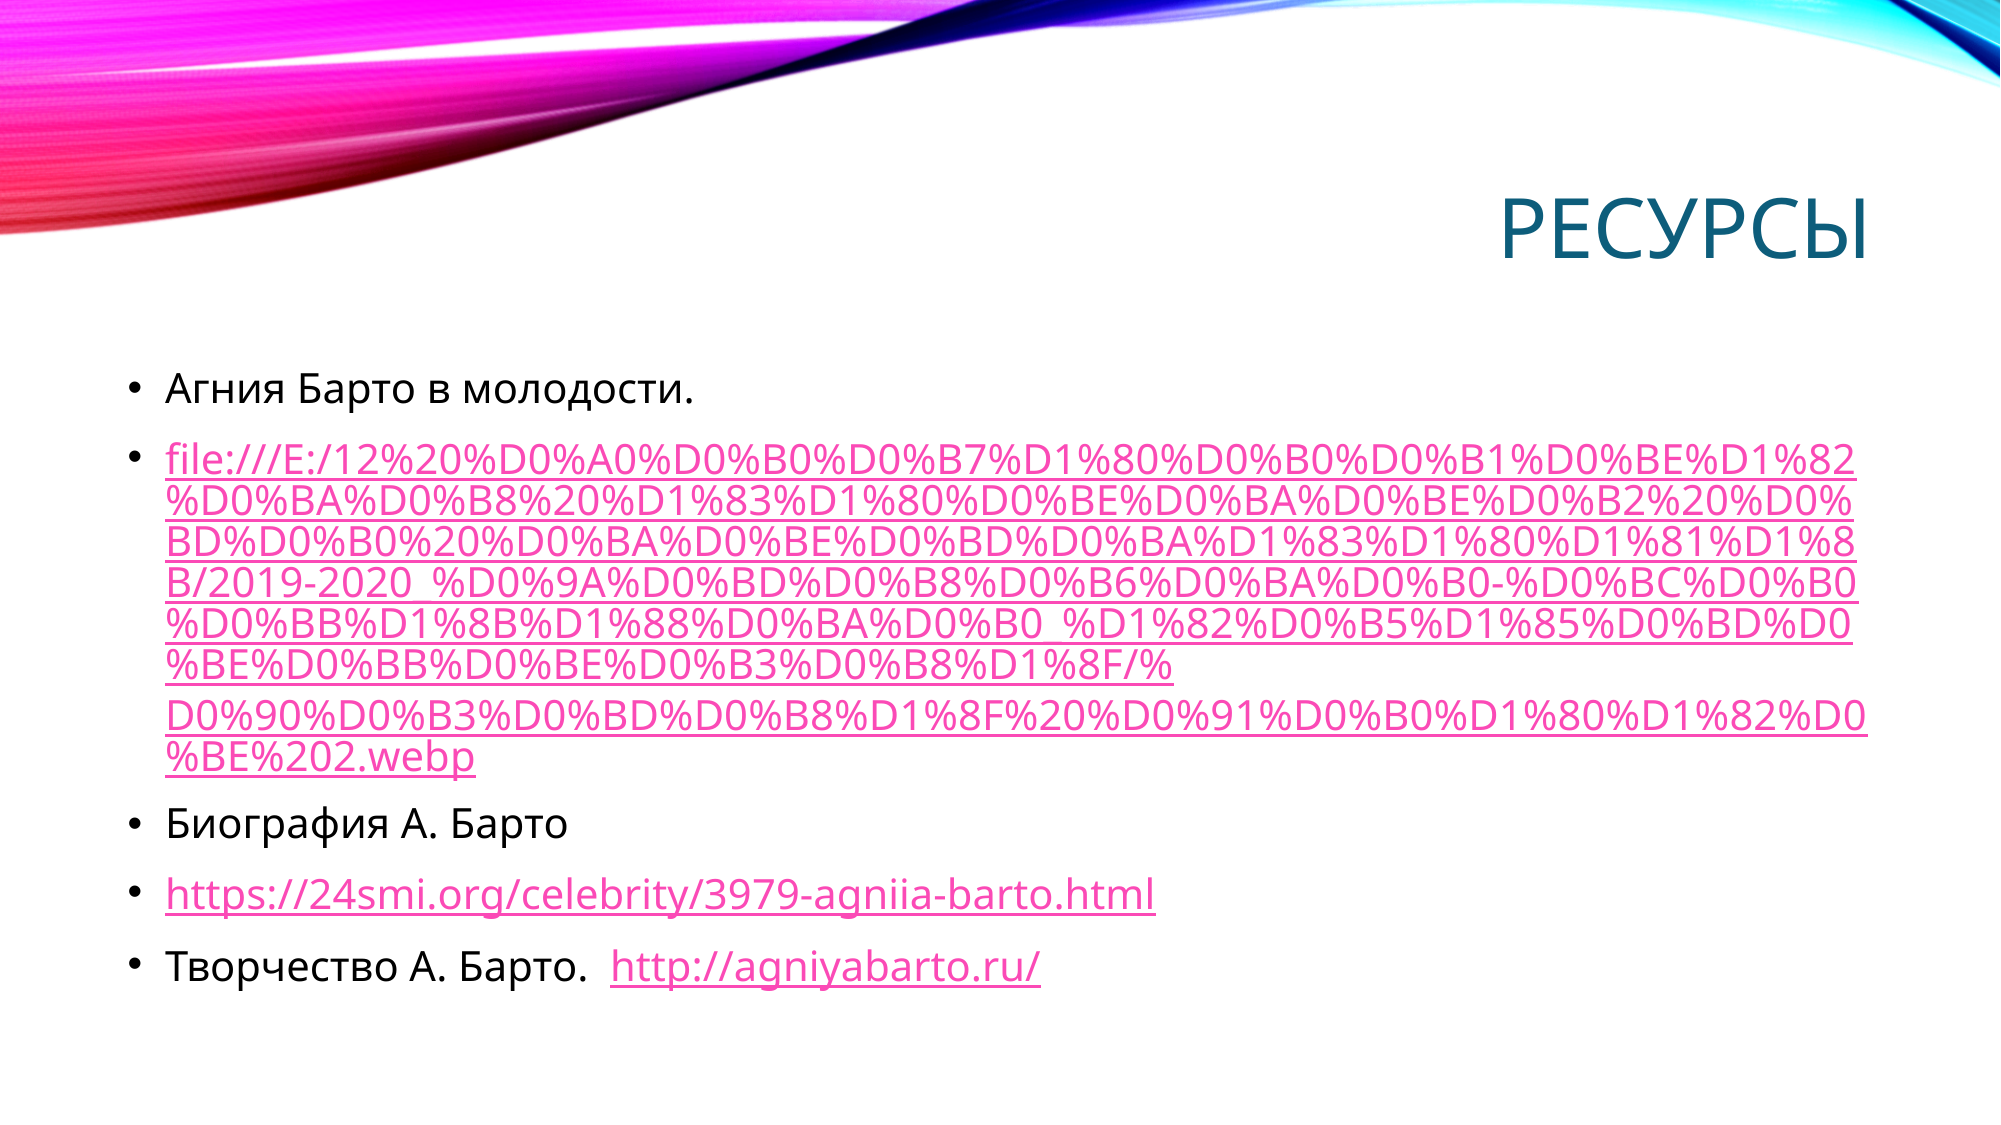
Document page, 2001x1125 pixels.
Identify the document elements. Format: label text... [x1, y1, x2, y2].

picture [0, 0, 2000, 237]
picture [1890, 0, 2000, 75]
title Ресурсы [474, 125, 1888, 338]
picture [1910, 0, 2000, 45]
list Агния Барто в молодости. file:///E:/12%20%D0%A0%D0%B0%D0%B7%D1%80%D0%B0%D0%B1%D0%BE%D1%82%D0%BA%D0%B8%20%D1%83%D1%80%D0%BE%D0%BA%D0%BE%D0%B2%20%D0%BD%D0%B0%20%D0%BA%D0%BE%D0%BD%D0%BA%D1%83%D1%80%D1%81%D1%8B/2019-2020_%D0%9A%D0%BD%D0%B8%D0%B6%D0%BA%D0%B0-%D0%BC%D0%B0%D0%BB%D1%8B%D1%88%D0%BA%D0%B0_%D1%82%D0%B5%D1%85%D0%BD%D0%BE%D0%BB%D0%BE%D0%B3%D0%B8%D1%8F/%D0%90%D0%B3%D0%BD%D0%B8%D1%8F%20%D0%91%D0%B0%D1%80%D1%82%D0%BE%202.webp Биография А. Барто https://24smi.org/celebrity/3979-agniia-barto.html Творчество А. Барто. http://agniyabarto.ru/ [112, 360, 1888, 1021]
